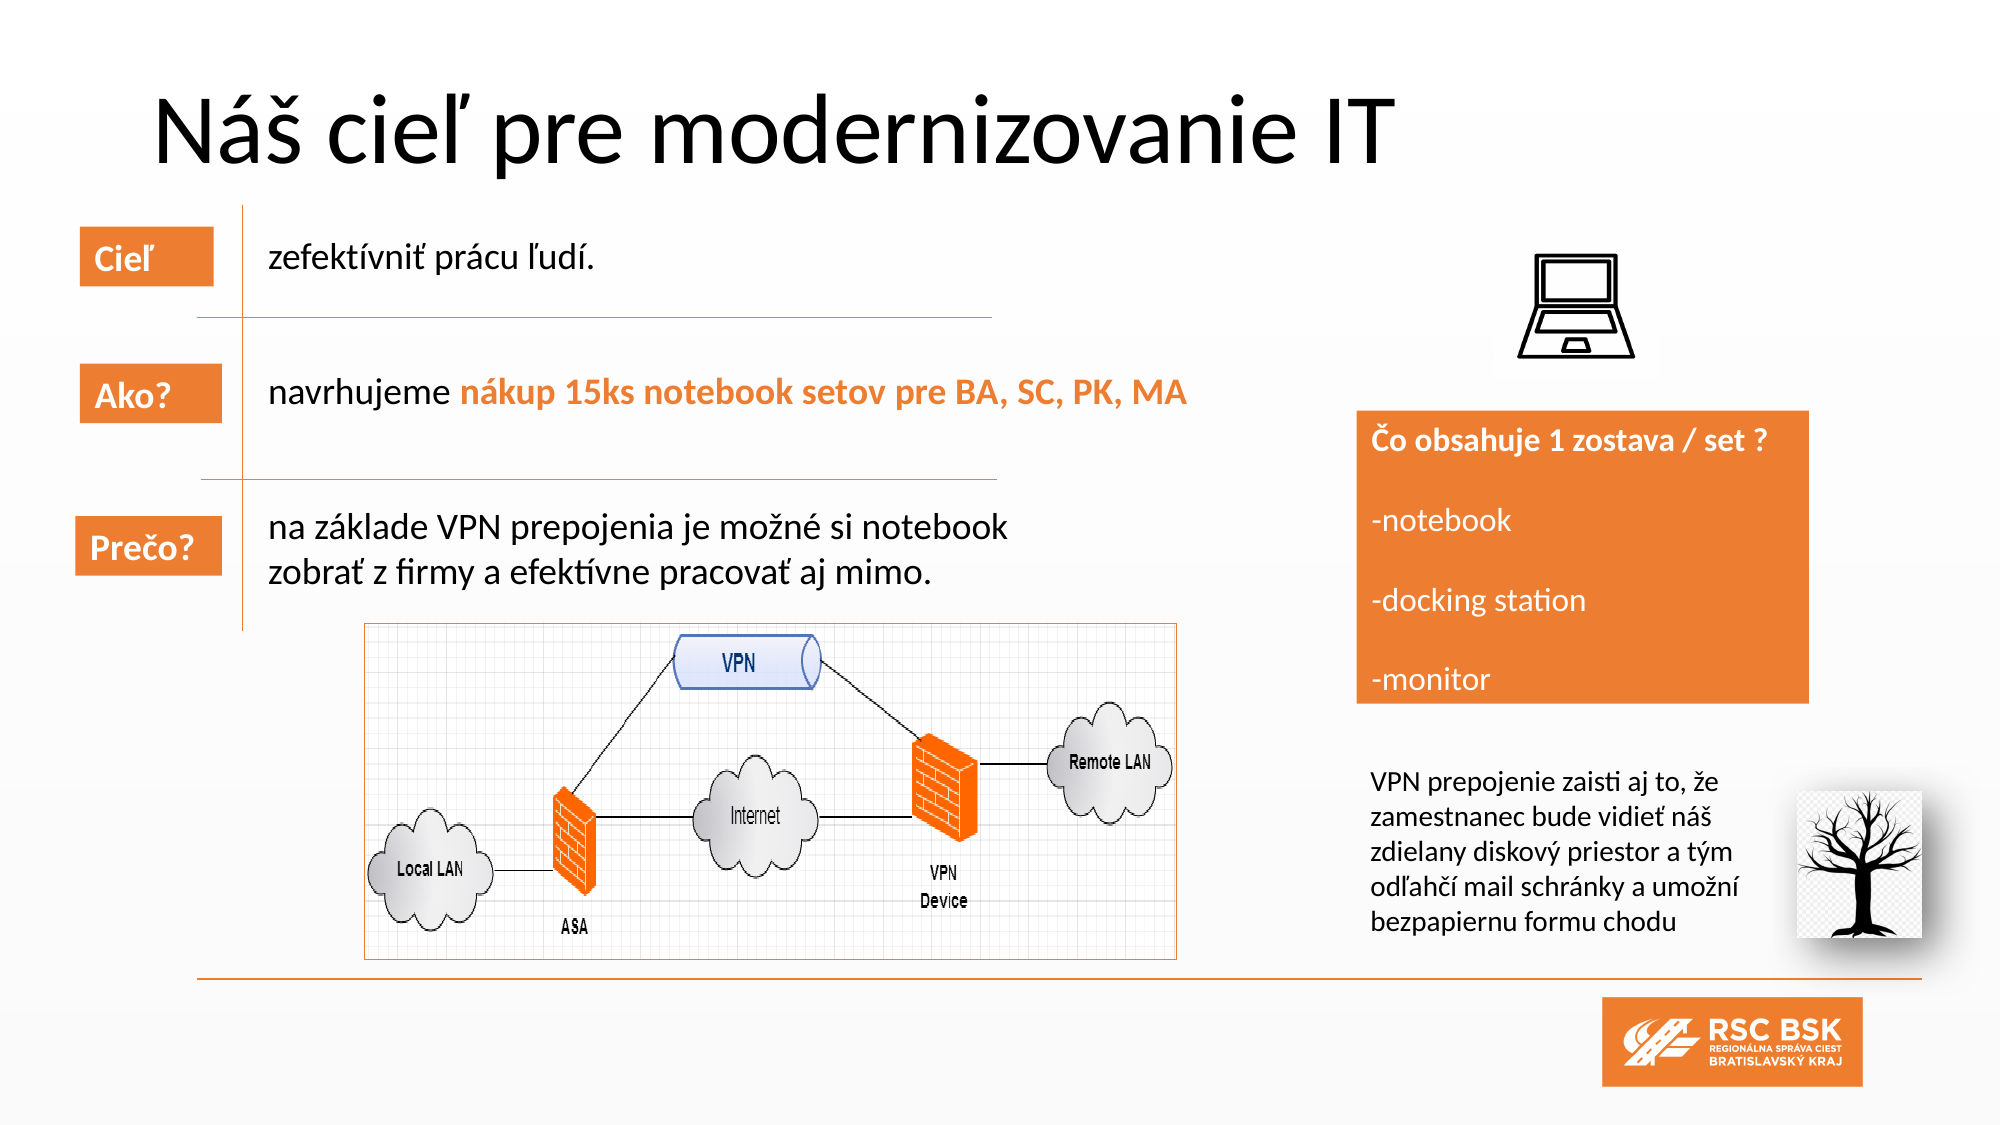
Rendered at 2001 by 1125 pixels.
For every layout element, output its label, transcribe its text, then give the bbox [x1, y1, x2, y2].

text_box zefektívniť prácu ľudí. navrhujeme nákup 15ks notebook setov pre BA, SC, PK, MA na základe VPN prepojenia je možné si notebook zobrať z firmy a efektívne pracovať aj mimo. [253, 224, 1210, 599]
text_box Prečo? [75, 516, 222, 576]
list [1602, 997, 1863, 1087]
text_box VPN prepojenie zaisti aj to, že zamestnanec bude vidieť náš zdielany diskový priestor a tým odľahčí mail schránky a umožní bezpapiernu formu chodu [1355, 755, 1798, 945]
picture [364, 622, 1177, 960]
text_box Cieľ [79, 226, 214, 287]
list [1494, 233, 1658, 379]
picture [1797, 791, 1922, 938]
title Náš cieľ pre modernizovanie IT [137, 22, 1438, 240]
text_box Ako? [79, 363, 222, 424]
text_box Čo obsahuje 1 zostava / set ? -notebook -docking station -monitor [1356, 410, 1809, 704]
